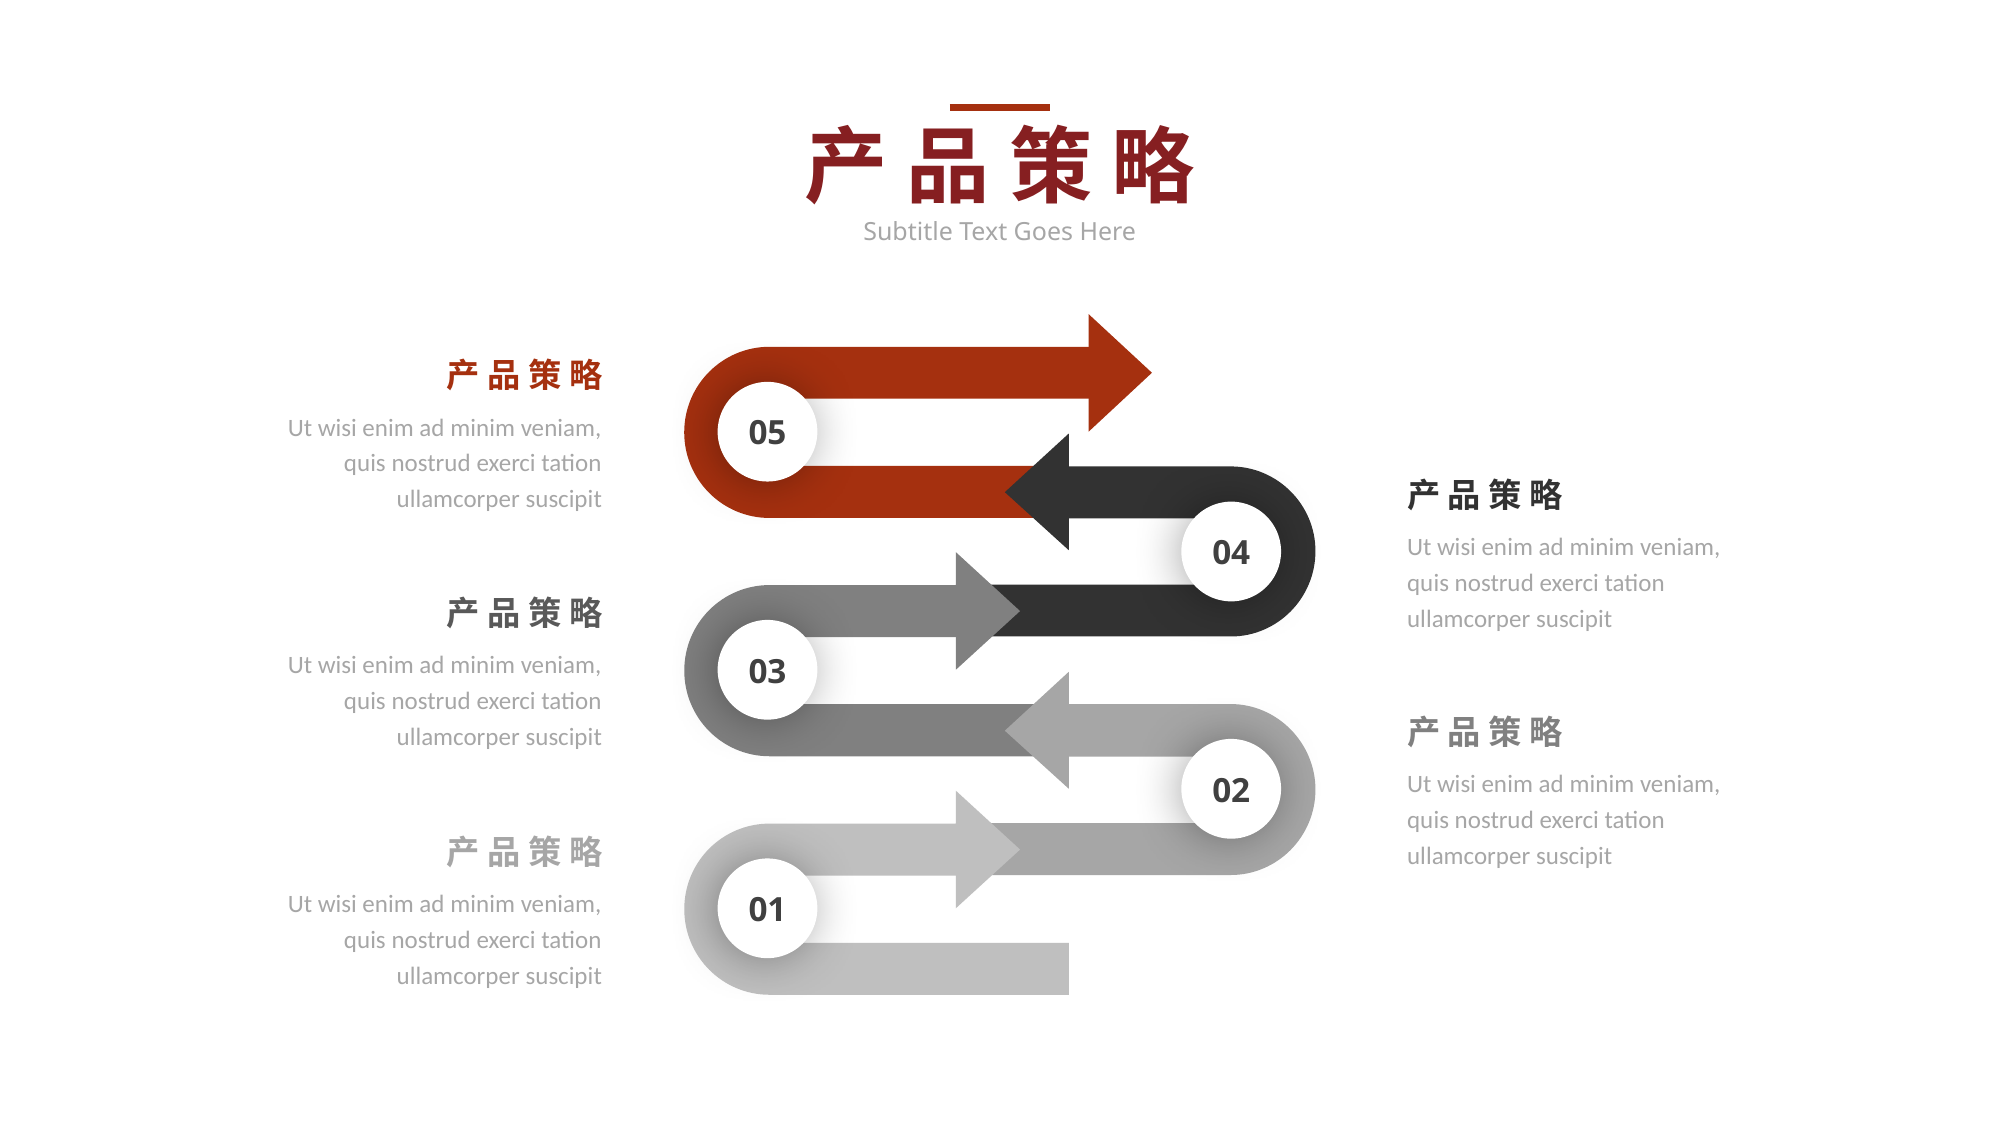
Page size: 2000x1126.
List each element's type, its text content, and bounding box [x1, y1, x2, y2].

text_box Ut wisi enim ad minim veniam, quis nostrud exerci tation ullamcorper suscipit [262, 635, 617, 758]
text_box 产 品 策 略 [1392, 703, 1720, 754]
text_box 产 品 策 略 [289, 347, 618, 402]
text_box 产 品 策 略 [289, 823, 618, 879]
text_box Ut wisi enim ad minim veniam, quis nostrud exerci tation ullamcorper suscipit [262, 873, 617, 997]
text_box Ut wisi enim ad minim veniam, quis nostrud exerci tation ullamcorper suscipit [1392, 516, 1747, 640]
text_box 产 品 策 略 [1392, 466, 1720, 516]
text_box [683, 313, 1316, 995]
text_box Ut wisi enim ad minim veniam, quis nostrud exerci tation ullamcorper suscipit [1392, 754, 1747, 877]
text_box Ut wisi enim ad minim veniam, quis nostrud exerci tation ullamcorper suscipit [262, 397, 617, 521]
text_box 产 品 策 略 [289, 584, 618, 640]
text_box Subtitle Text Goes Here [784, 207, 1215, 253]
text_box 产 品 策 略 [477, 105, 1522, 221]
